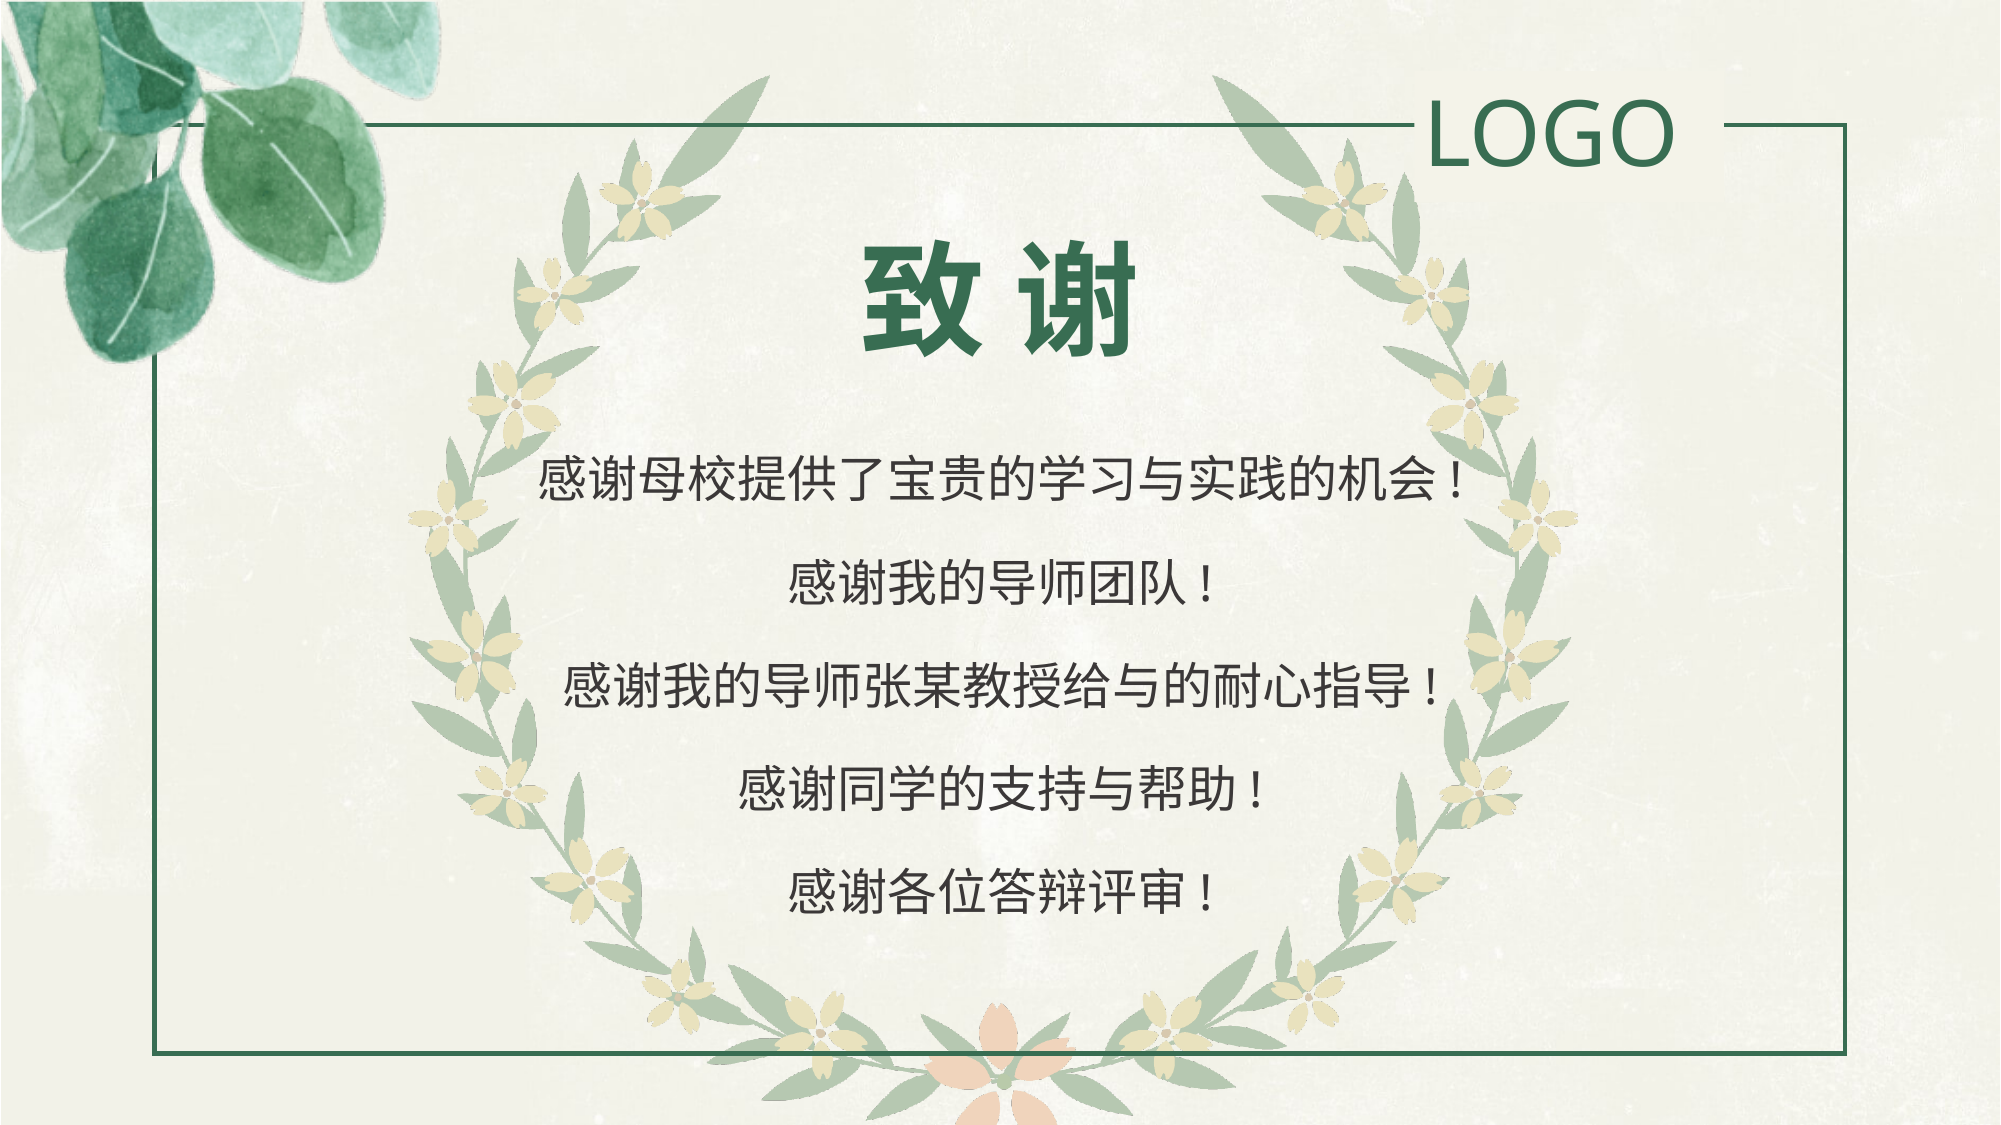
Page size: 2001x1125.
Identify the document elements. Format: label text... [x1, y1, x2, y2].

picture [0, 0, 2000, 1125]
text_box LOGO [1612, 66, 1730, 71]
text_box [154, 71, 1846, 1054]
